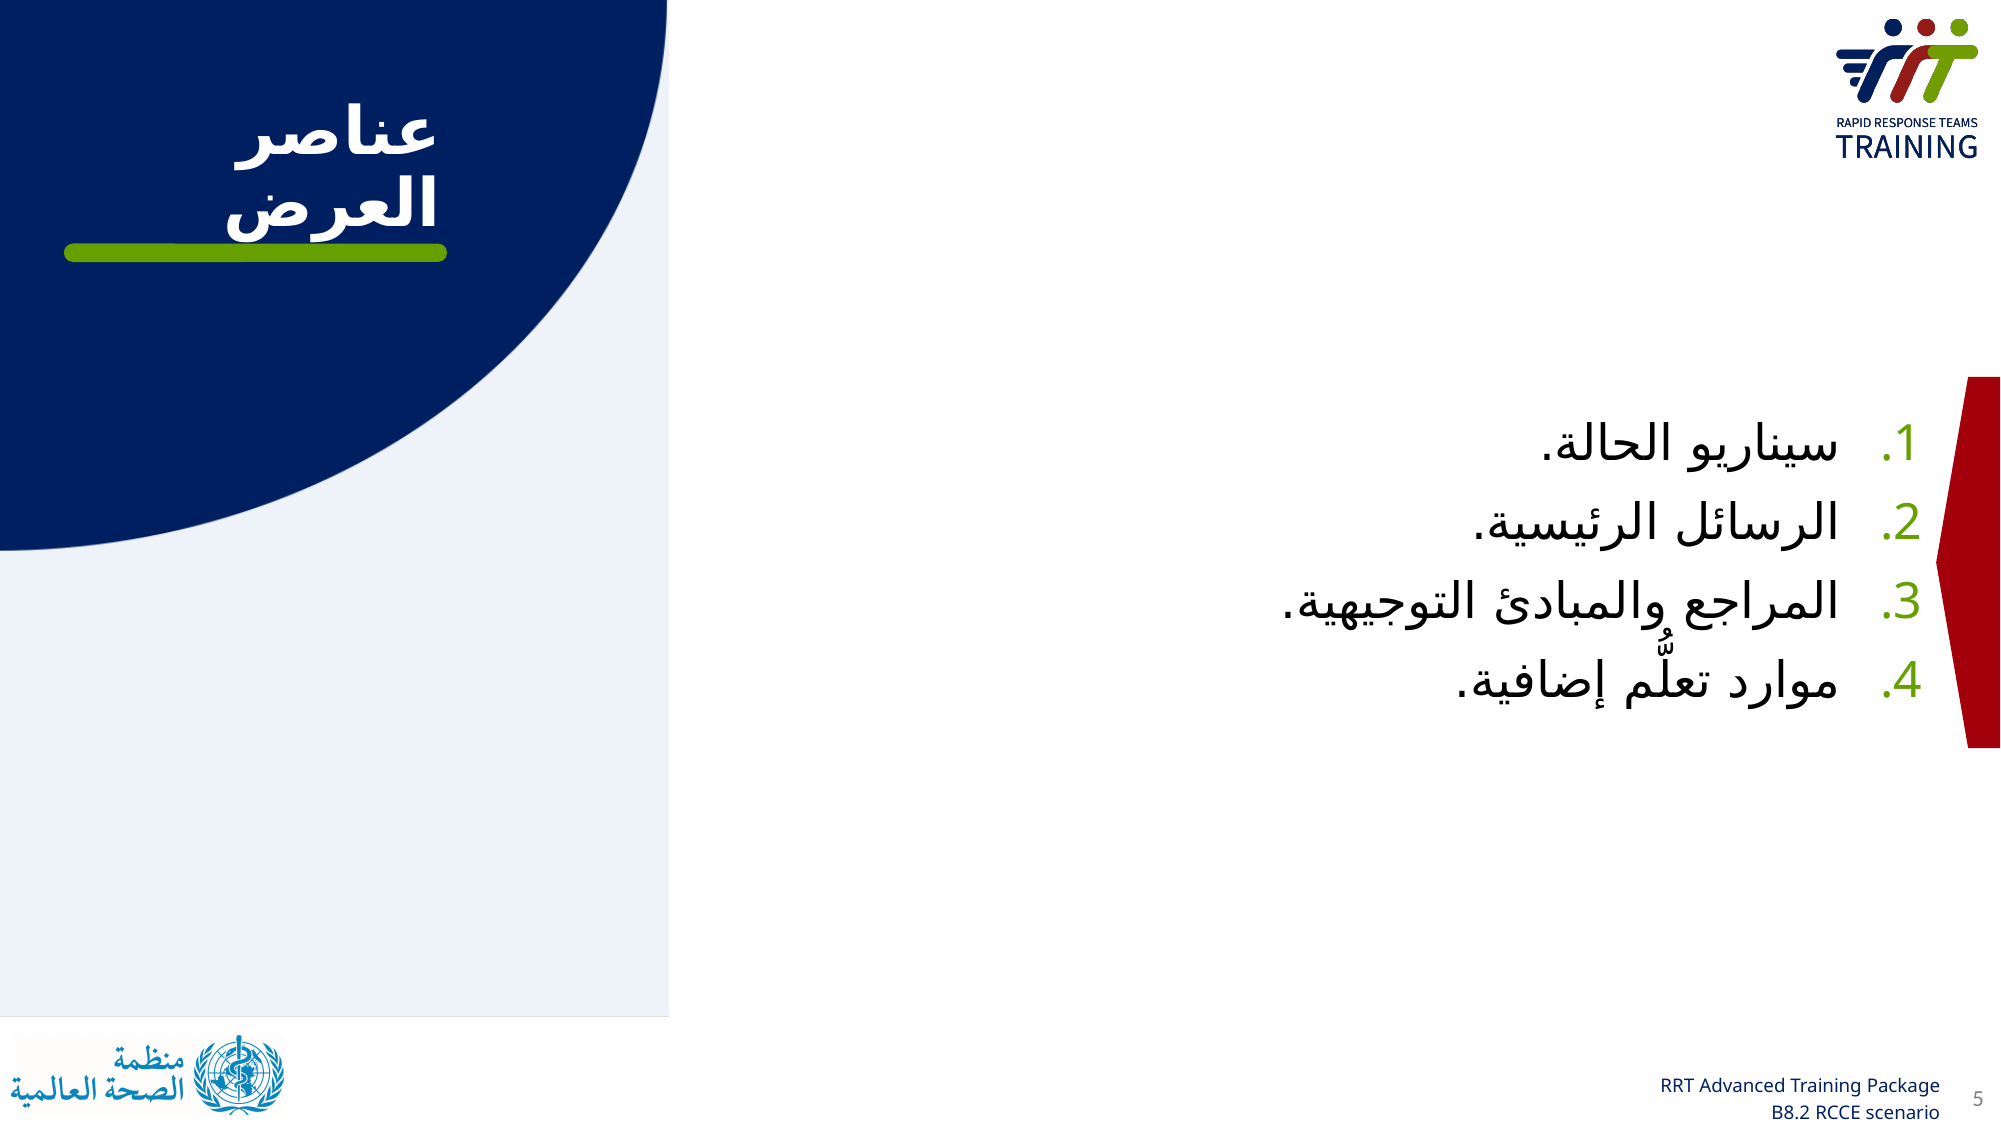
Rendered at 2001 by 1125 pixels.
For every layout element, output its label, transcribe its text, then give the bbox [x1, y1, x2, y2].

picture [0, 0, 669, 1018]
picture [11, 1035, 284, 1115]
list سيناريو الحالة. الرسائل الرئيسية. المراجع والمبادئ التوجيهية. موارد تعلُّم إضافية. [697, 372, 1934, 753]
picture [241, 1050, 247, 1059]
picture [1835, 19, 1978, 167]
title عناصر العرض [59, 102, 442, 242]
